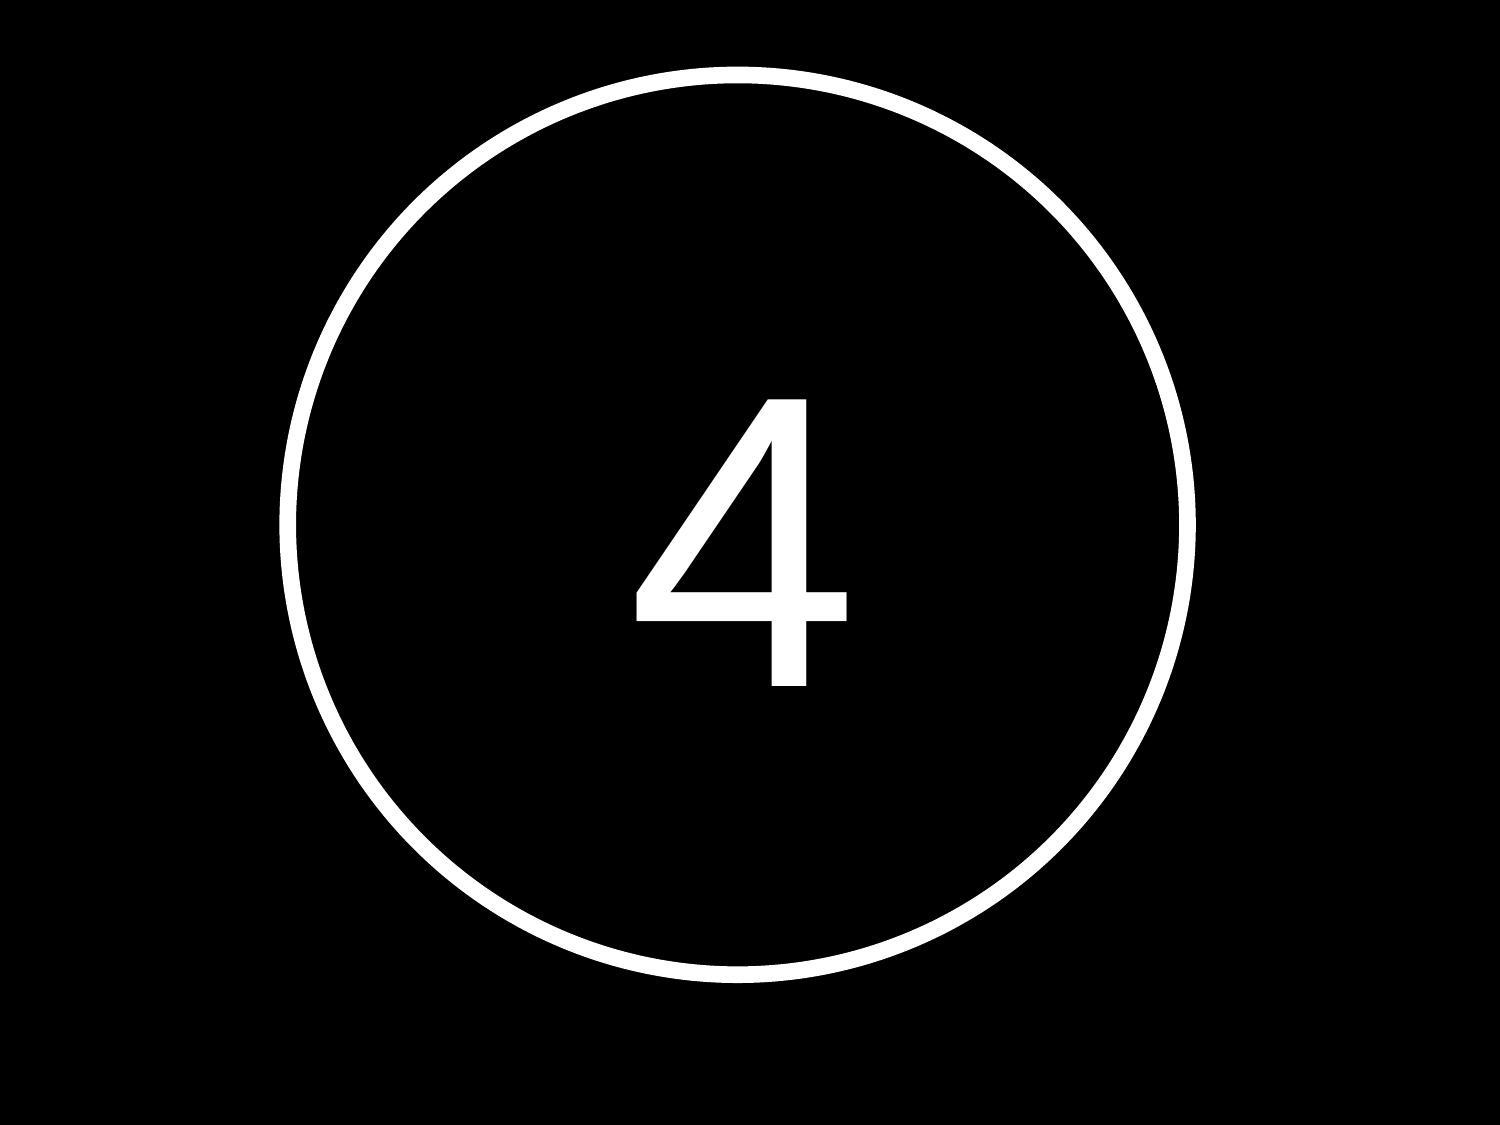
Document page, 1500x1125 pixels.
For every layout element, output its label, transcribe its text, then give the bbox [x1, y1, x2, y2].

text_box [287, 74, 1188, 975]
text_box 4 [613, 262, 875, 778]
